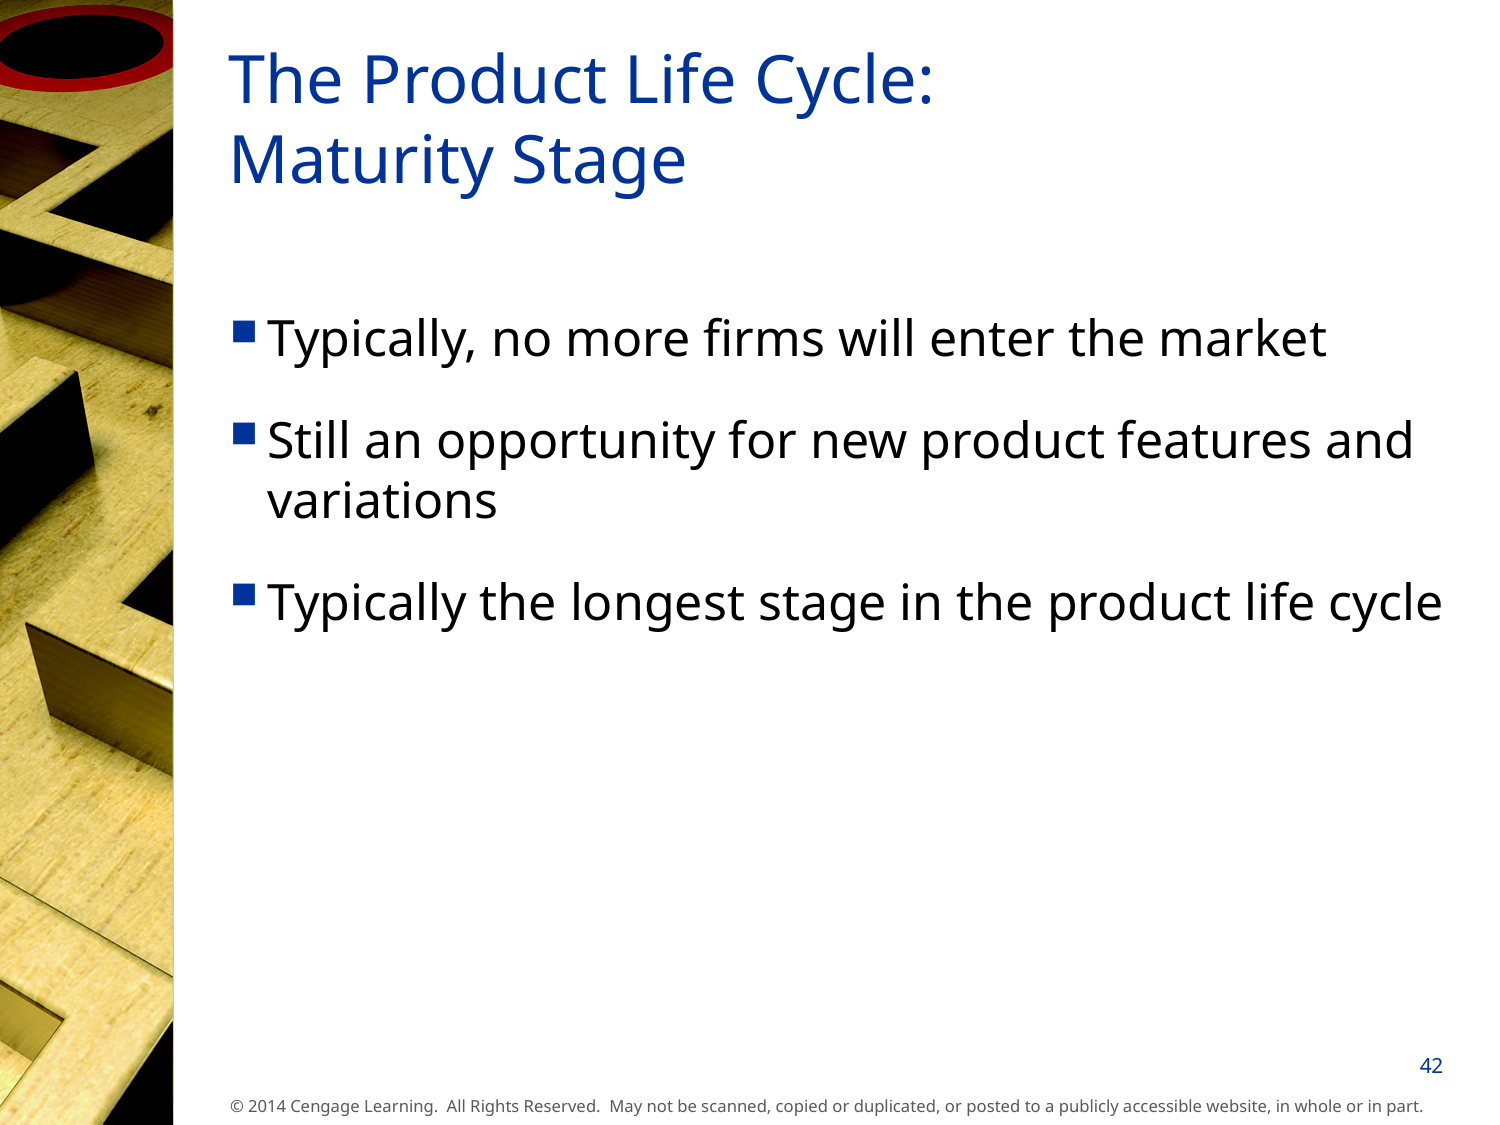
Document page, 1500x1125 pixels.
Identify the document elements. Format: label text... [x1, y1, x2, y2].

title The Product Life Cycle: Maturity Stage [213, 29, 1454, 213]
picture [0, 0, 174, 1125]
list Typically, no more firms will enter the market Still an opportunity for new product features and variations Typically the longest stage in the product life cycle [215, 212, 1478, 981]
slide_number 42 [1386, 1037, 1478, 1097]
